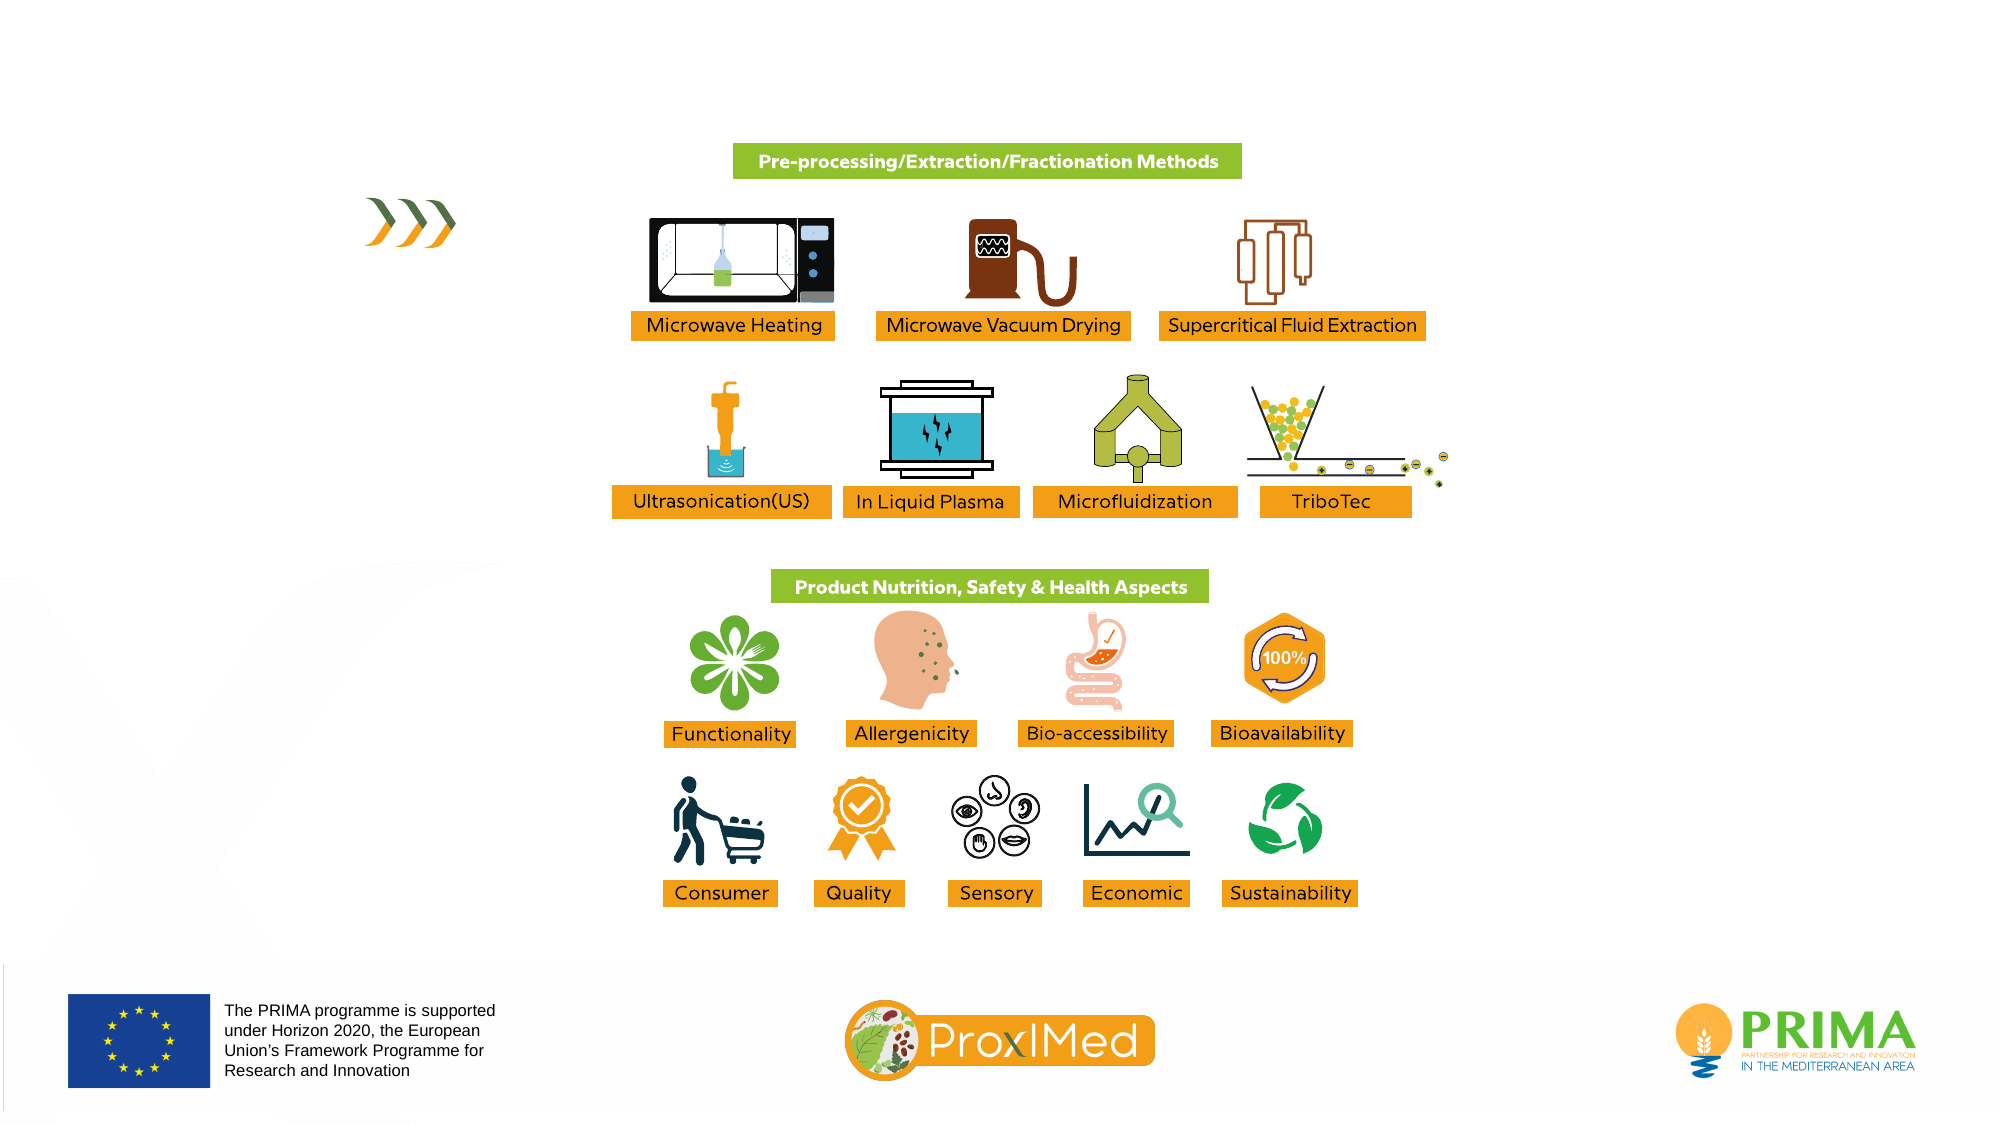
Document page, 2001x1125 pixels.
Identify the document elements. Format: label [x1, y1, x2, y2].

text_box [827, 776, 896, 861]
text_box [1248, 782, 1323, 854]
text_box [875, 311, 1132, 341]
text_box [648, 317, 822, 336]
text_box [649, 218, 835, 303]
text_box [813, 880, 906, 907]
text_box [1221, 880, 1359, 907]
text_box [951, 775, 1040, 859]
text_box [880, 381, 993, 478]
text_box [634, 492, 809, 510]
text_box [1017, 720, 1174, 748]
text_box [348, 200, 394, 244]
text_box [960, 885, 1034, 903]
text_box [1083, 880, 1191, 907]
text_box [1247, 385, 1449, 488]
text_box [1169, 317, 1416, 336]
text_box [381, 206, 431, 244]
text_box [1237, 220, 1312, 305]
text_box [854, 725, 970, 744]
text_box [631, 311, 835, 341]
text_box [1059, 493, 1212, 509]
text_box [796, 579, 1188, 598]
text_box [759, 153, 1219, 172]
text_box [1028, 726, 1168, 743]
text_box [771, 569, 1209, 603]
text_box [408, 203, 455, 244]
text_box [1260, 488, 1412, 519]
text_box [846, 720, 978, 748]
text_box [732, 143, 1243, 180]
text_box [675, 885, 769, 900]
text_box [827, 885, 891, 903]
text_box [1159, 311, 1426, 341]
text_box [843, 485, 1021, 519]
text_box [964, 219, 1077, 307]
text_box [662, 880, 778, 907]
text_box [1086, 782, 1190, 854]
text_box [1231, 885, 1352, 903]
picture [0, 562, 2000, 1125]
text_box [874, 610, 960, 710]
text_box [673, 726, 791, 744]
text_box [706, 381, 746, 478]
text_box [690, 615, 780, 711]
text_box [1094, 374, 1182, 483]
text_box [1065, 611, 1126, 712]
text_box [611, 484, 833, 520]
text_box [673, 776, 765, 866]
text_box [857, 494, 1004, 512]
text_box [1033, 485, 1238, 519]
text_box [948, 880, 1043, 907]
text_box [664, 721, 796, 749]
text_box [888, 317, 1120, 336]
text_box [1092, 885, 1182, 900]
text_box [1292, 493, 1370, 509]
text_box [1210, 612, 1353, 748]
